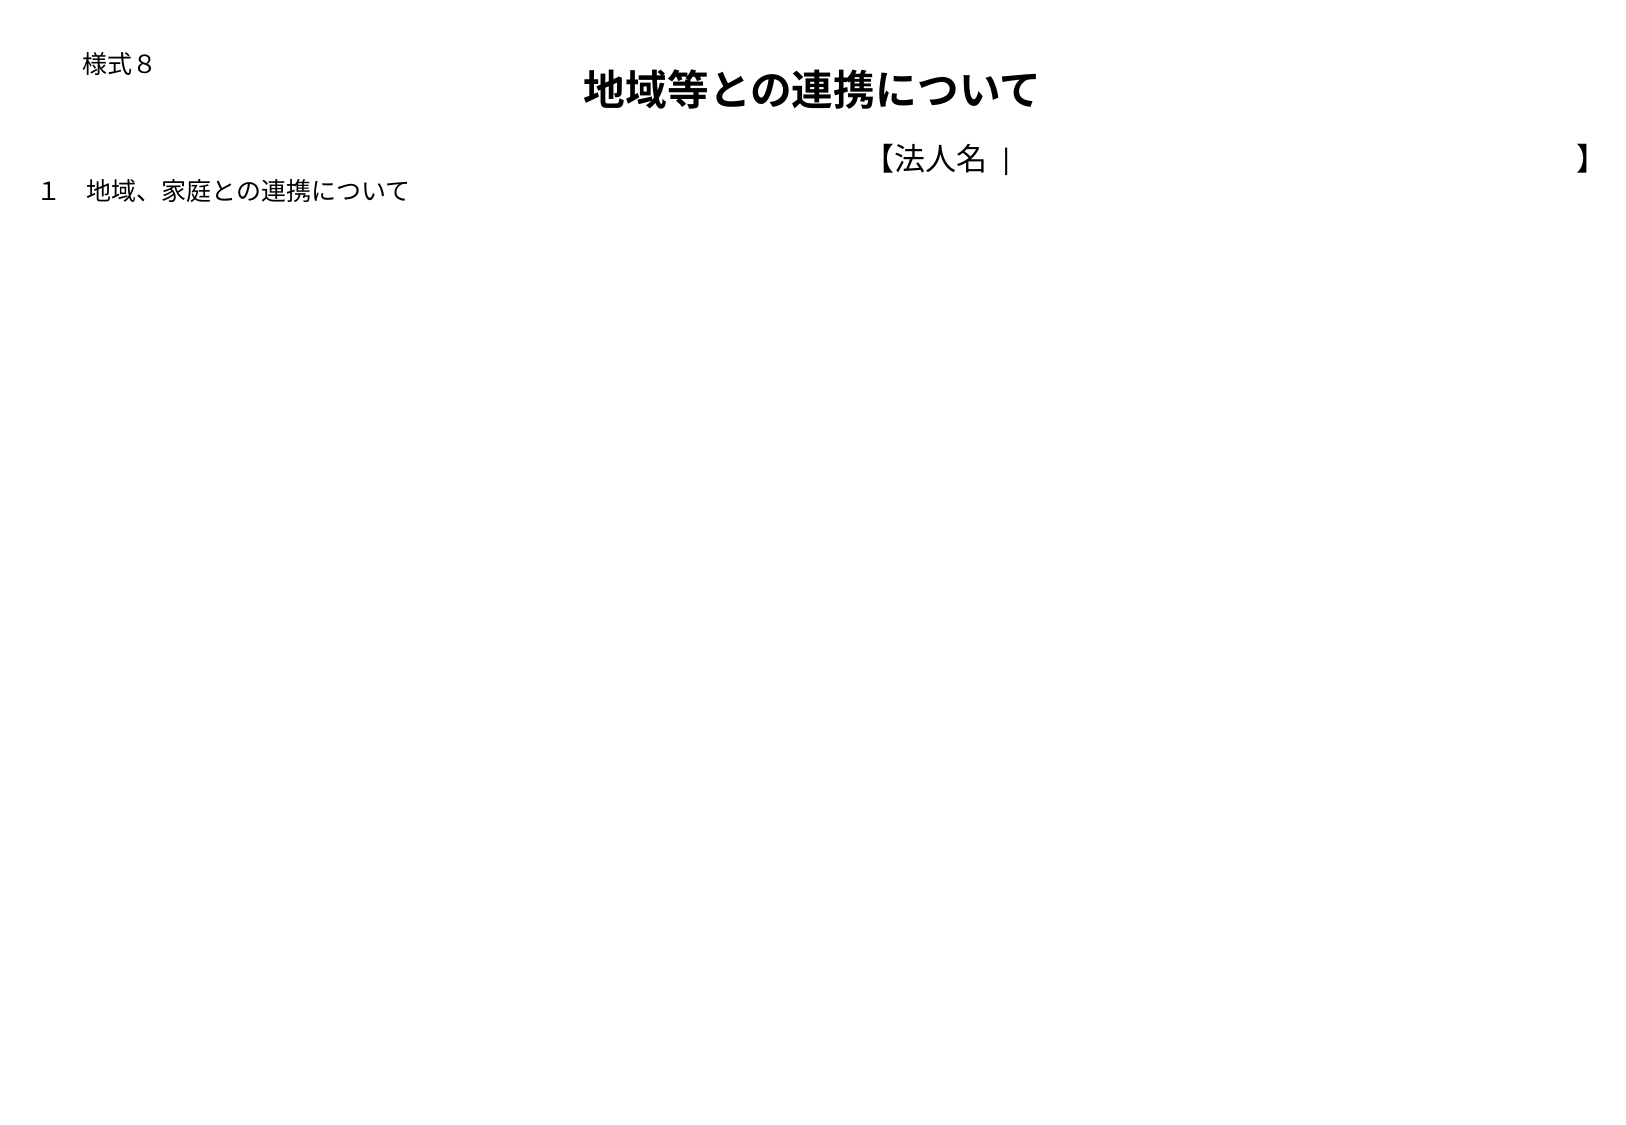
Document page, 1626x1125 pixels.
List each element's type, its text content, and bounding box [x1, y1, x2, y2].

text_box １ 地域、家庭との連携について [21, 171, 634, 241]
title 様式８ [39, 37, 201, 87]
subtitle 地域等との連携について [449, 61, 1176, 131]
text_box 【法人名 | 】 [848, 136, 1625, 206]
